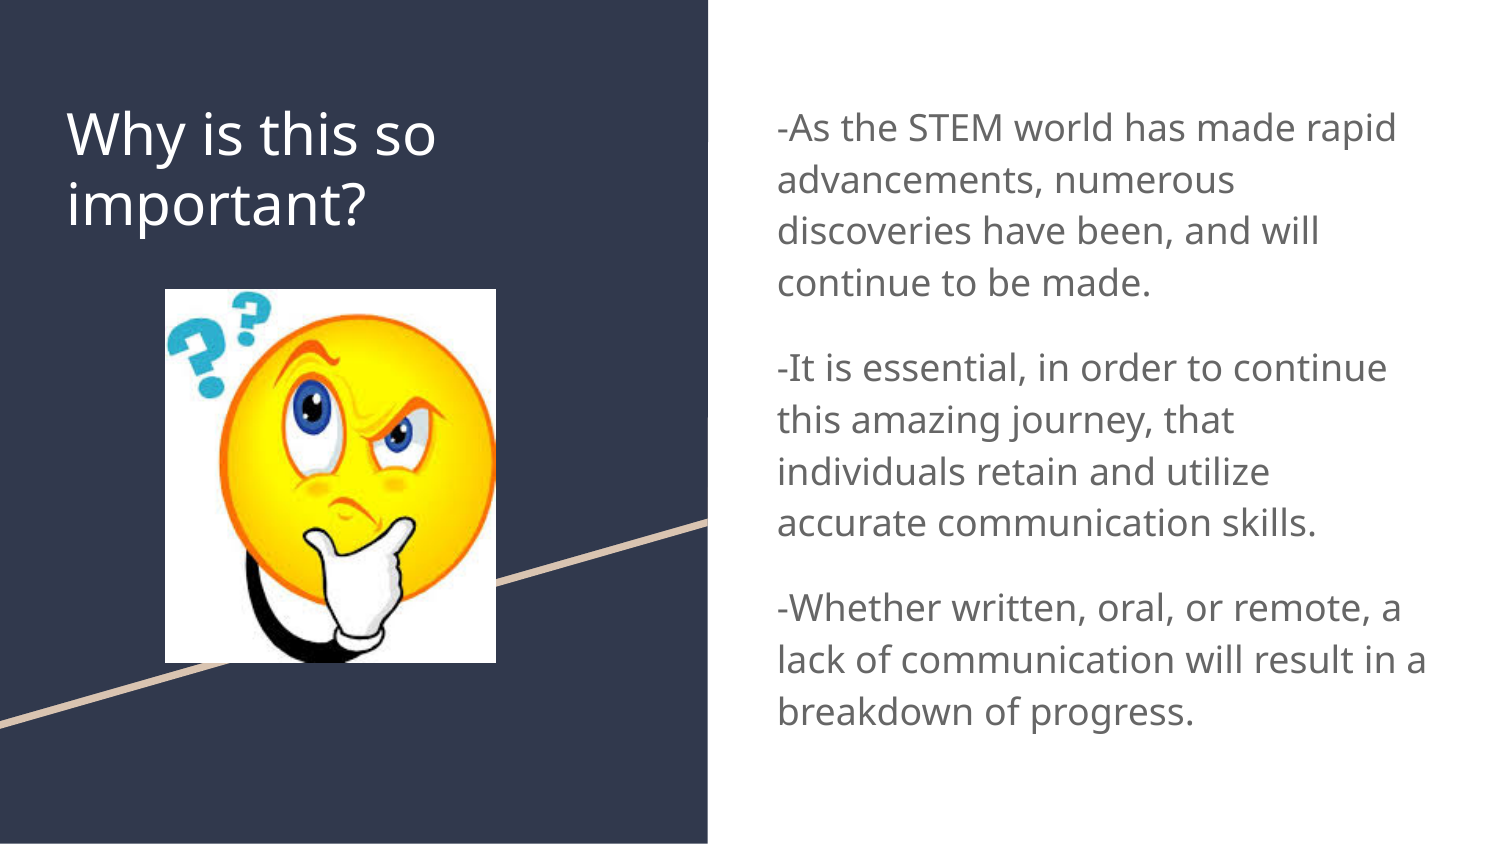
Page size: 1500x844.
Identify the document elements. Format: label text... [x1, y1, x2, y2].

picture [165, 289, 496, 664]
list -As the STEM world has made rapid advancements, numerous discoveries have been, and will continue to be made. -It is essential, in order to continue this amazing journey, that individuals retain and utilize accurate communication skills. -Whether written, oral, or remote, a lack of communication will result in a breakdown of progress. [761, 82, 1446, 755]
title Why is this so important? [51, 82, 660, 494]
